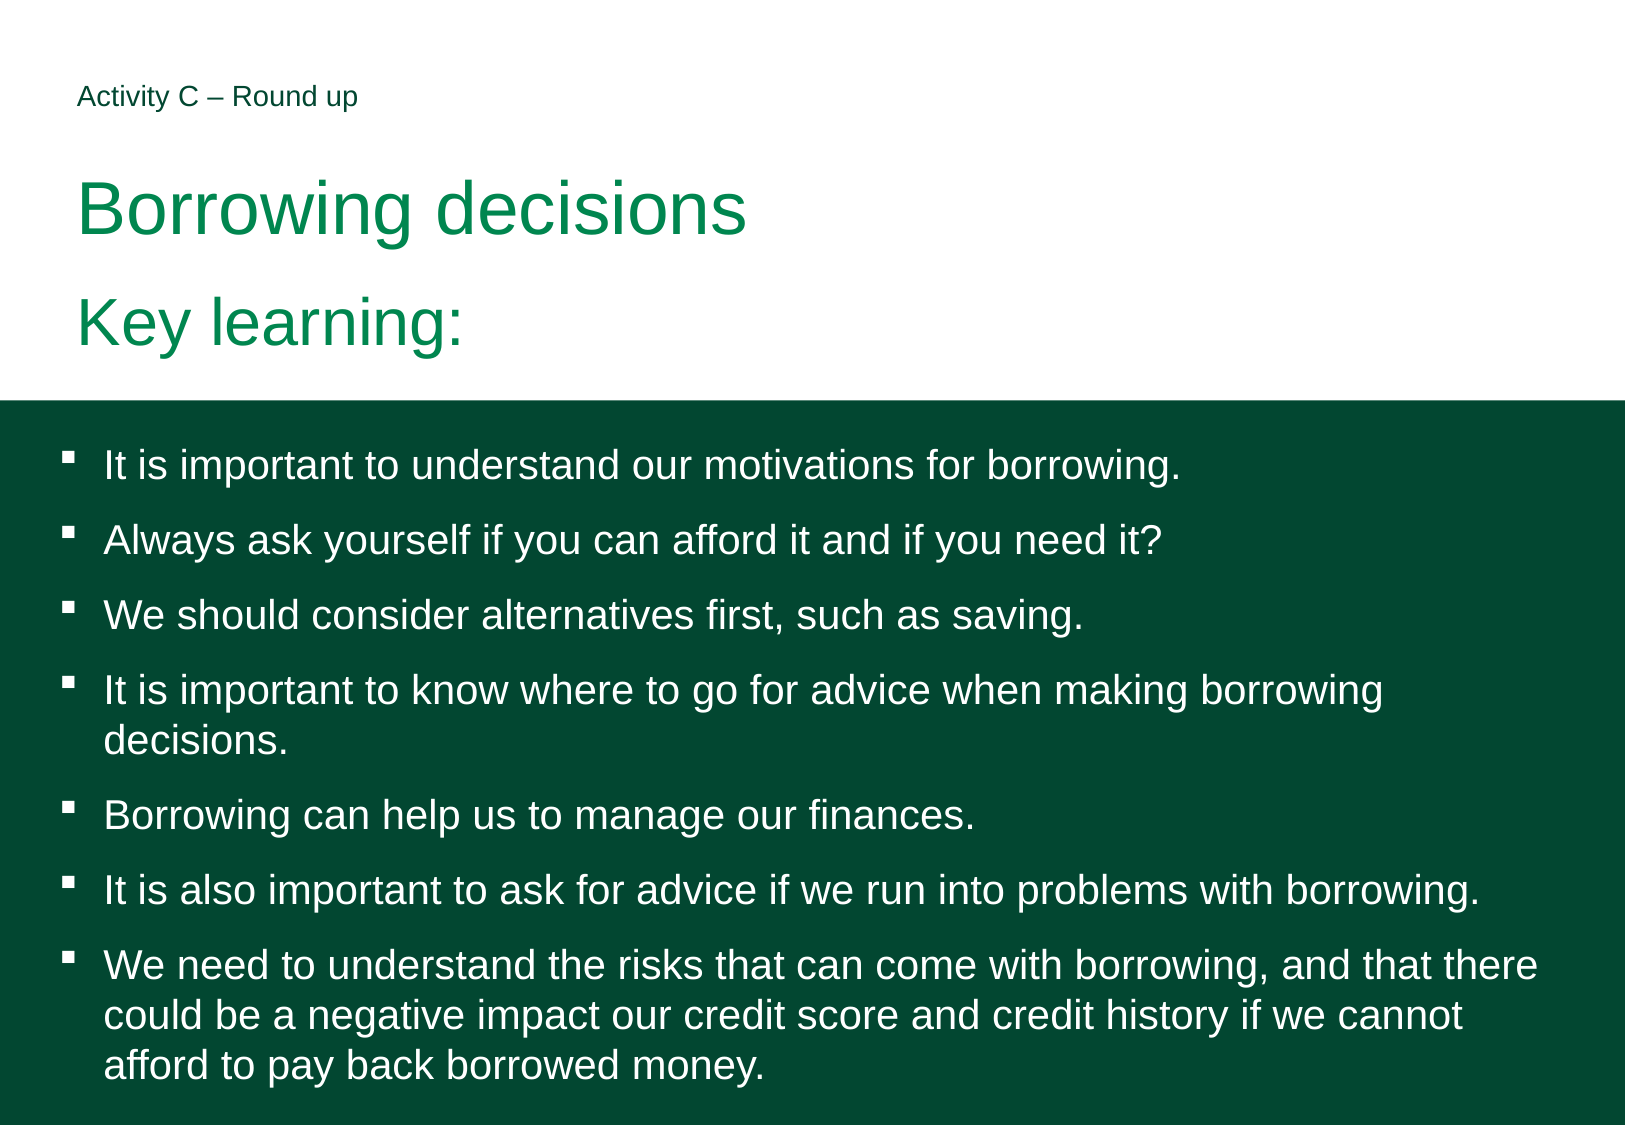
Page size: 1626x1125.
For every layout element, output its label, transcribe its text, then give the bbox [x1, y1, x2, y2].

text_box It is important to understand our motivations for borrowing. Always ask yourself if you can afford it and if you need it? We should consider alternatives first, such as saving. It is important to know where to go for advice when making borrowing decisions. Borrowing can help us to manage our finances. It is also important to ask for advice if we run into problems with borrowing. We need to understand the risks that can come with borrowing, and that there could be a negative impact our credit score and credit history if we cannot afford to pay back borrowed money. [0, 400, 1625, 1125]
title Activity C – Round up Borrowing decisions Key learning: [76, 76, 1302, 381]
